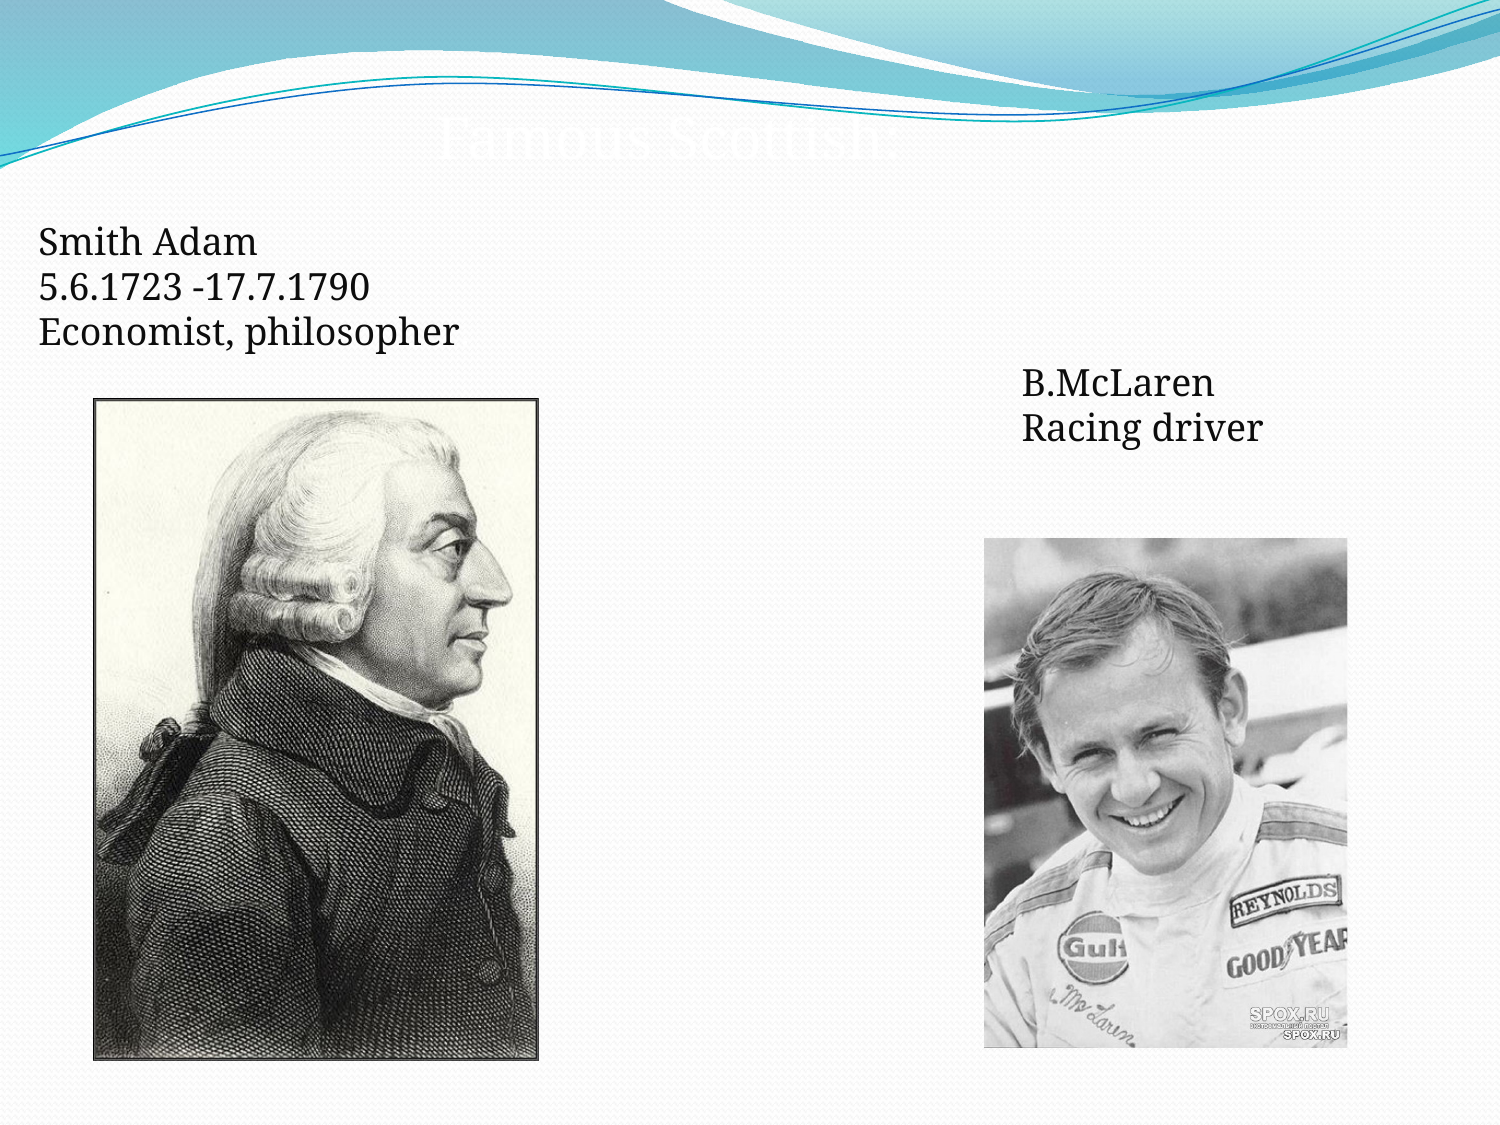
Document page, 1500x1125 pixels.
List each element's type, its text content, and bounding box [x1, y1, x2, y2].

picture [93, 398, 540, 1061]
text_box Famous Scottish: [421, 93, 917, 179]
text_box Smith Adam 5.6.1723 -17.7.1790 Economist, philosopher. [26, 210, 483, 361]
text_box B.McLaren Racing driver [1006, 351, 1279, 457]
picture [984, 538, 1348, 1048]
